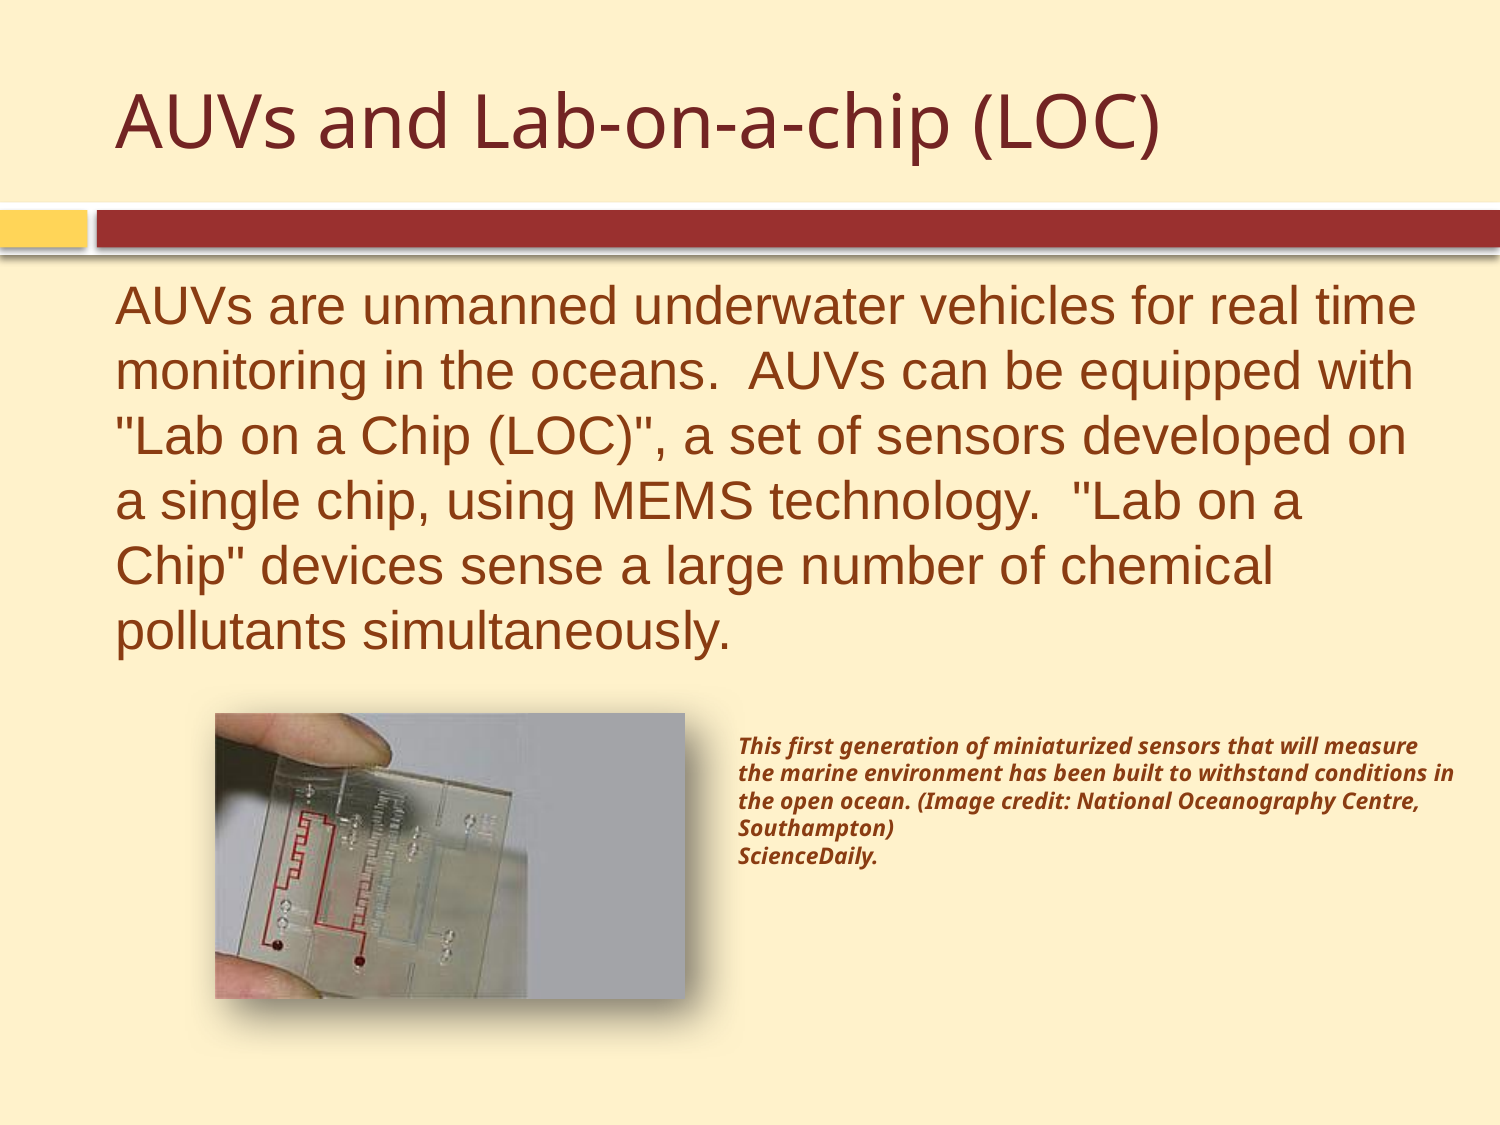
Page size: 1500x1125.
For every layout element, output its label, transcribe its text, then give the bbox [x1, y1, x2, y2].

text_box This first generation of miniaturized sensors that will measure the marine environment has been built to withstand conditions in the open ocean. (Image credit: National Oceanography Centre, Southampton) ScienceDaily. [723, 724, 1474, 877]
list AUVs are unmanned underwater vehicles for real time monitoring in the oceans. AUVs can be equipped with "Lab on a Chip (LOC)", a set of sensors developed on a single chip, using MEMS technology. "Lab on a Chip" devices sense a large number of chemical pollutants simultaneously. [100, 262, 1438, 1000]
title AUVs and Lab-on-a-chip (LOC) [100, 37, 1438, 200]
picture [215, 713, 685, 999]
